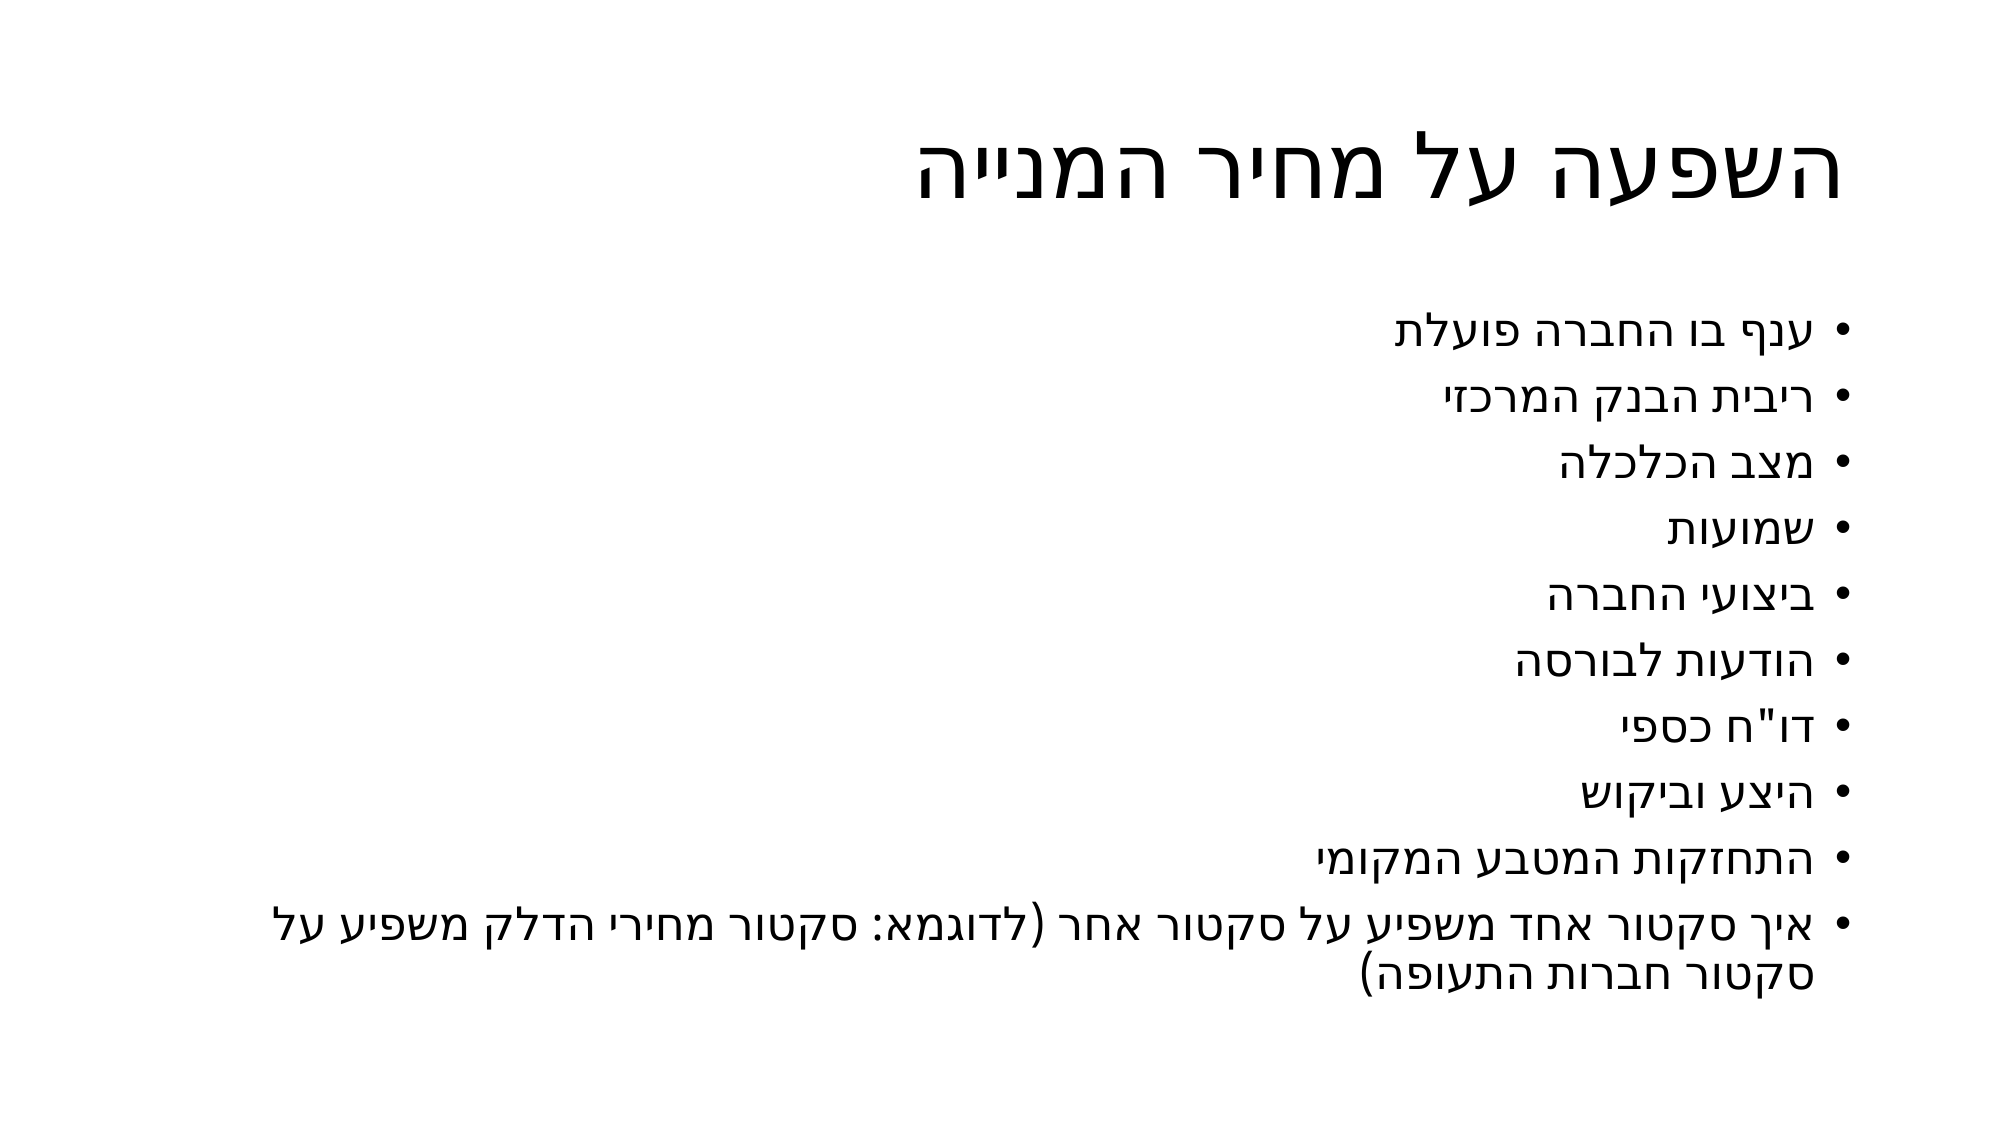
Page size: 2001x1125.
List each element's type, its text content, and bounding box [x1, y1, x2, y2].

title השפעה על מחיר המנייה [137, 59, 1863, 278]
list ענף בו החברה פועלת ריבית הבנק המרכזי מצב הכלכלה שמועות ביצועי החברה הודעות לבורסה דו"ח כספי היצע וביקוש התחזקות המטבע המקומי איך סקטור אחד משפיע על סקטור אחר (לדוגמא: סקטור מחירי הדלק משפיע על סקטור חברות התעופה) [137, 299, 1863, 1014]
